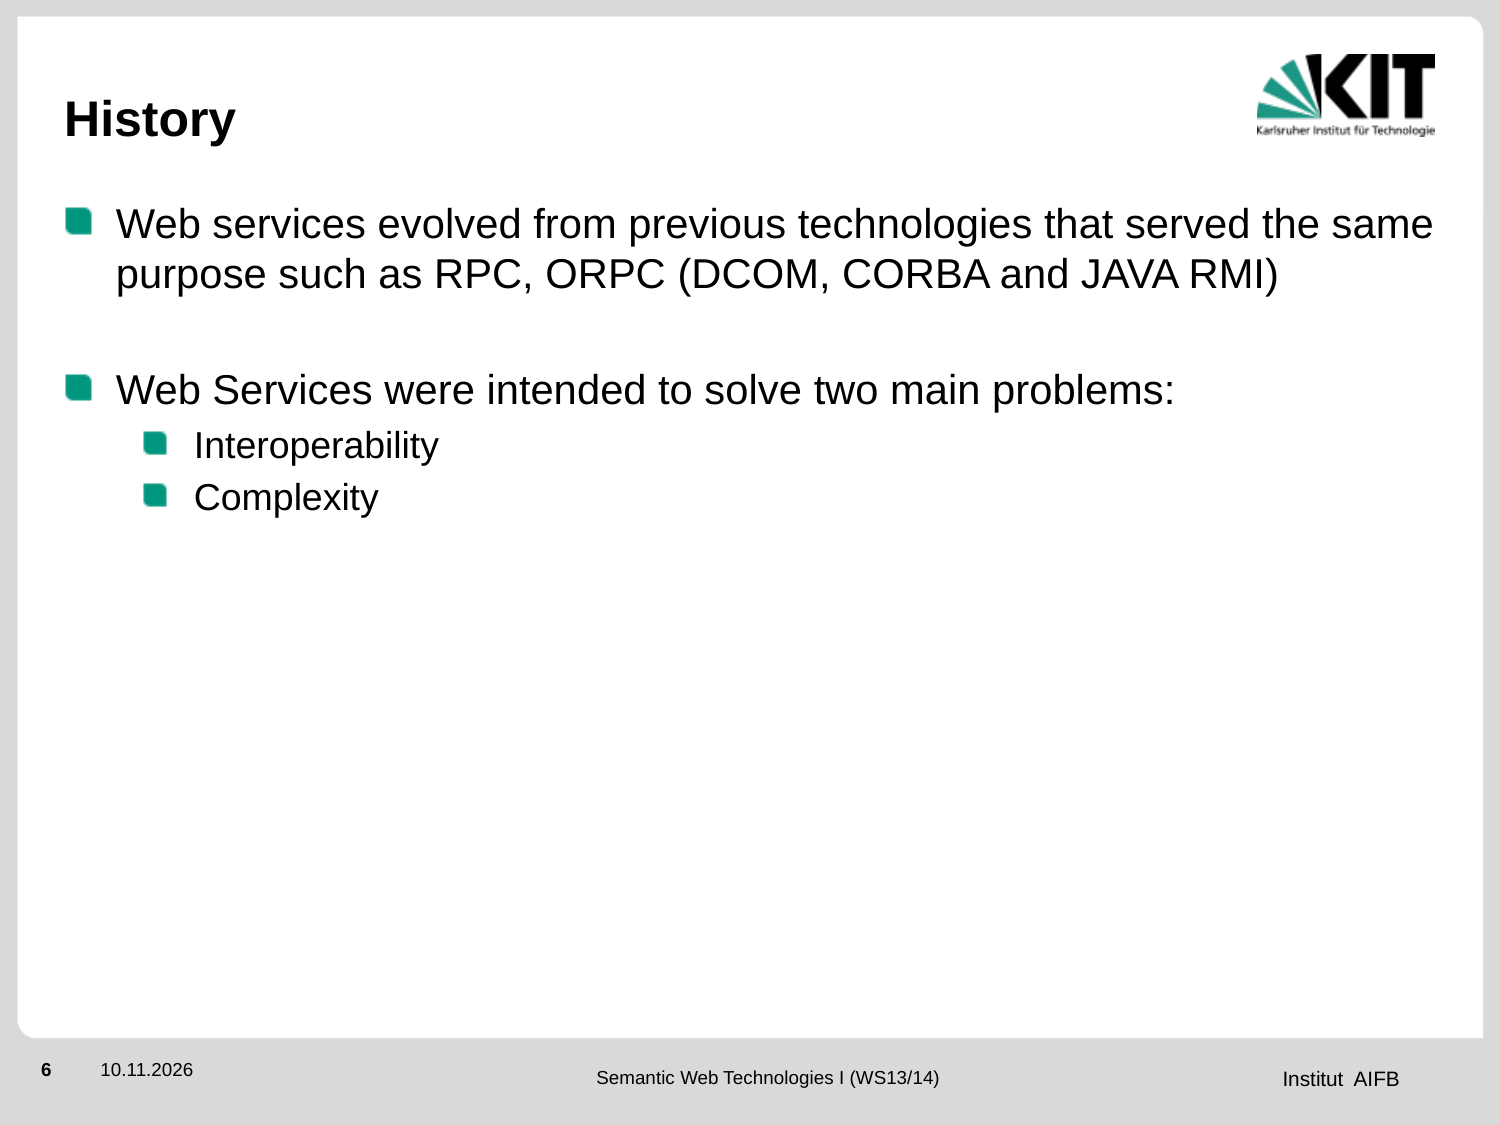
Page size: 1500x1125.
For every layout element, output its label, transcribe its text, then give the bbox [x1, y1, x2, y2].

list Web services evolved from previous technologies that served the same purpose such as RPC, ORPC (DCOM, CORBA and JAVA RMI) Web Services were intended to solve two main problems: Interoperability Complexity [64, 196, 1436, 1000]
picture [0, 0, 1500, 1125]
title History [64, 54, 1198, 147]
